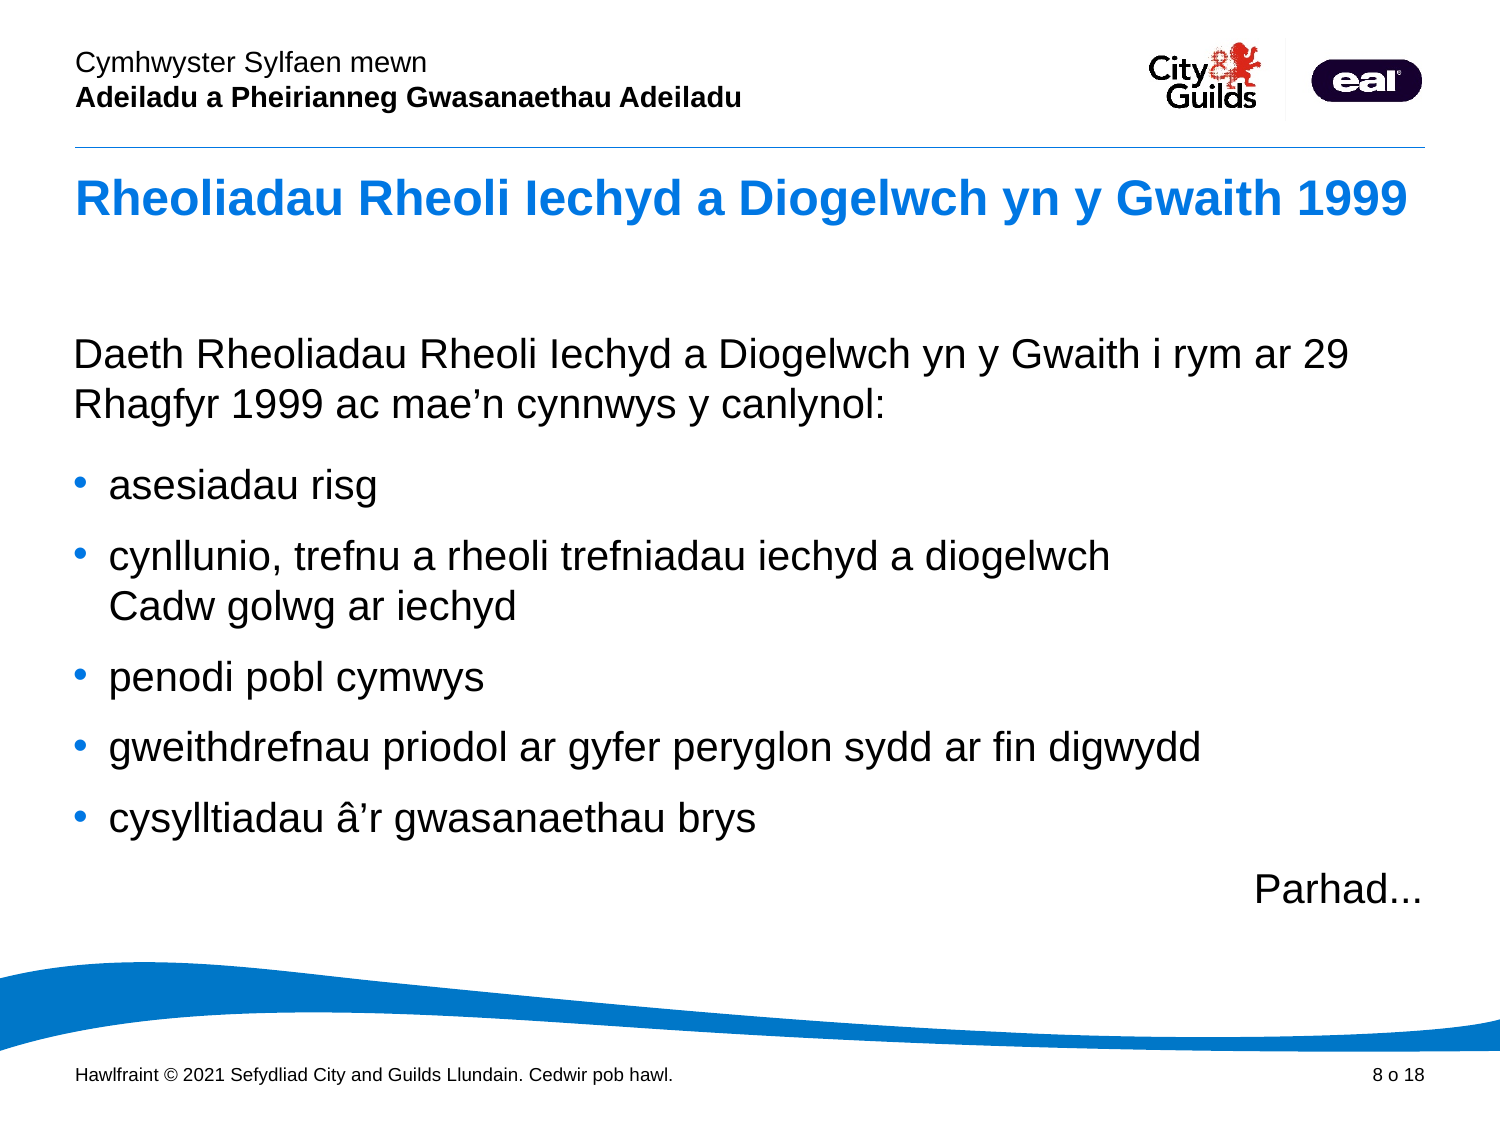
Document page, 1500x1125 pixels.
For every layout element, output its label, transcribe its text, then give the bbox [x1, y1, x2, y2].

picture [1149, 38, 1422, 121]
title Rheoliadau Rheoli Iechyd a Diogelwch yn y Gwaith 1999 [74, 165, 1424, 229]
list Daeth Rheoliadau Rheoli Iechyd a Diogelwch yn y Gwaith i rym ar 29 Rhagfyr 1999 ac mae’n cynnwys y canlynol: asesiadau risg cynllunio, trefnu a rheoli trefniadau iechyd a diogelwch Cadw golwg ar iechyd penodi pobl cymwys gweithdrefnau priodol ar gyfer peryglon sydd ar fin digwydd cysylltiadau â’r gwasanaethau brys Parhad... [72, 326, 1424, 1024]
